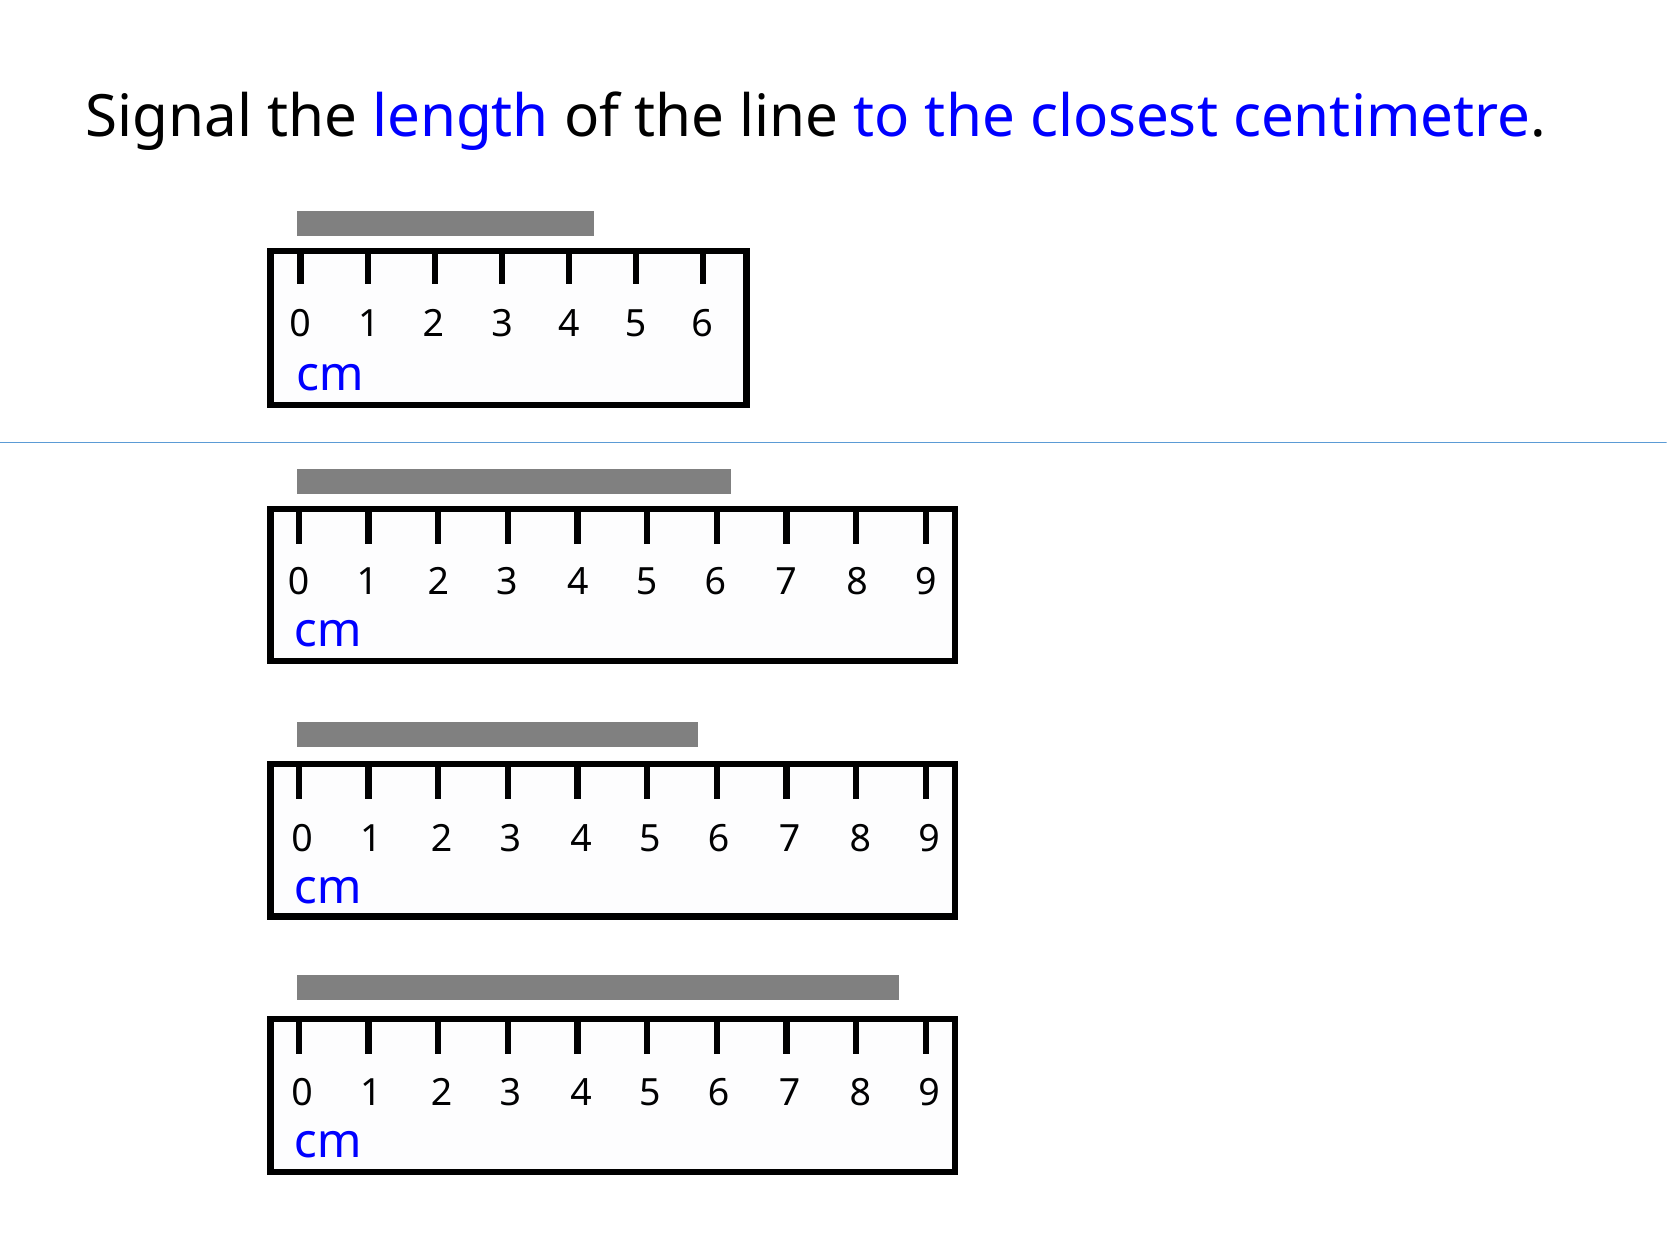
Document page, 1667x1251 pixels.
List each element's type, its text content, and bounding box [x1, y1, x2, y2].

text_box Signal the length of the line to the closest centimetre. [70, 70, 1624, 156]
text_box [270, 700, 955, 917]
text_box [270, 953, 1053, 1172]
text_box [270, 447, 955, 662]
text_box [270, 194, 749, 406]
